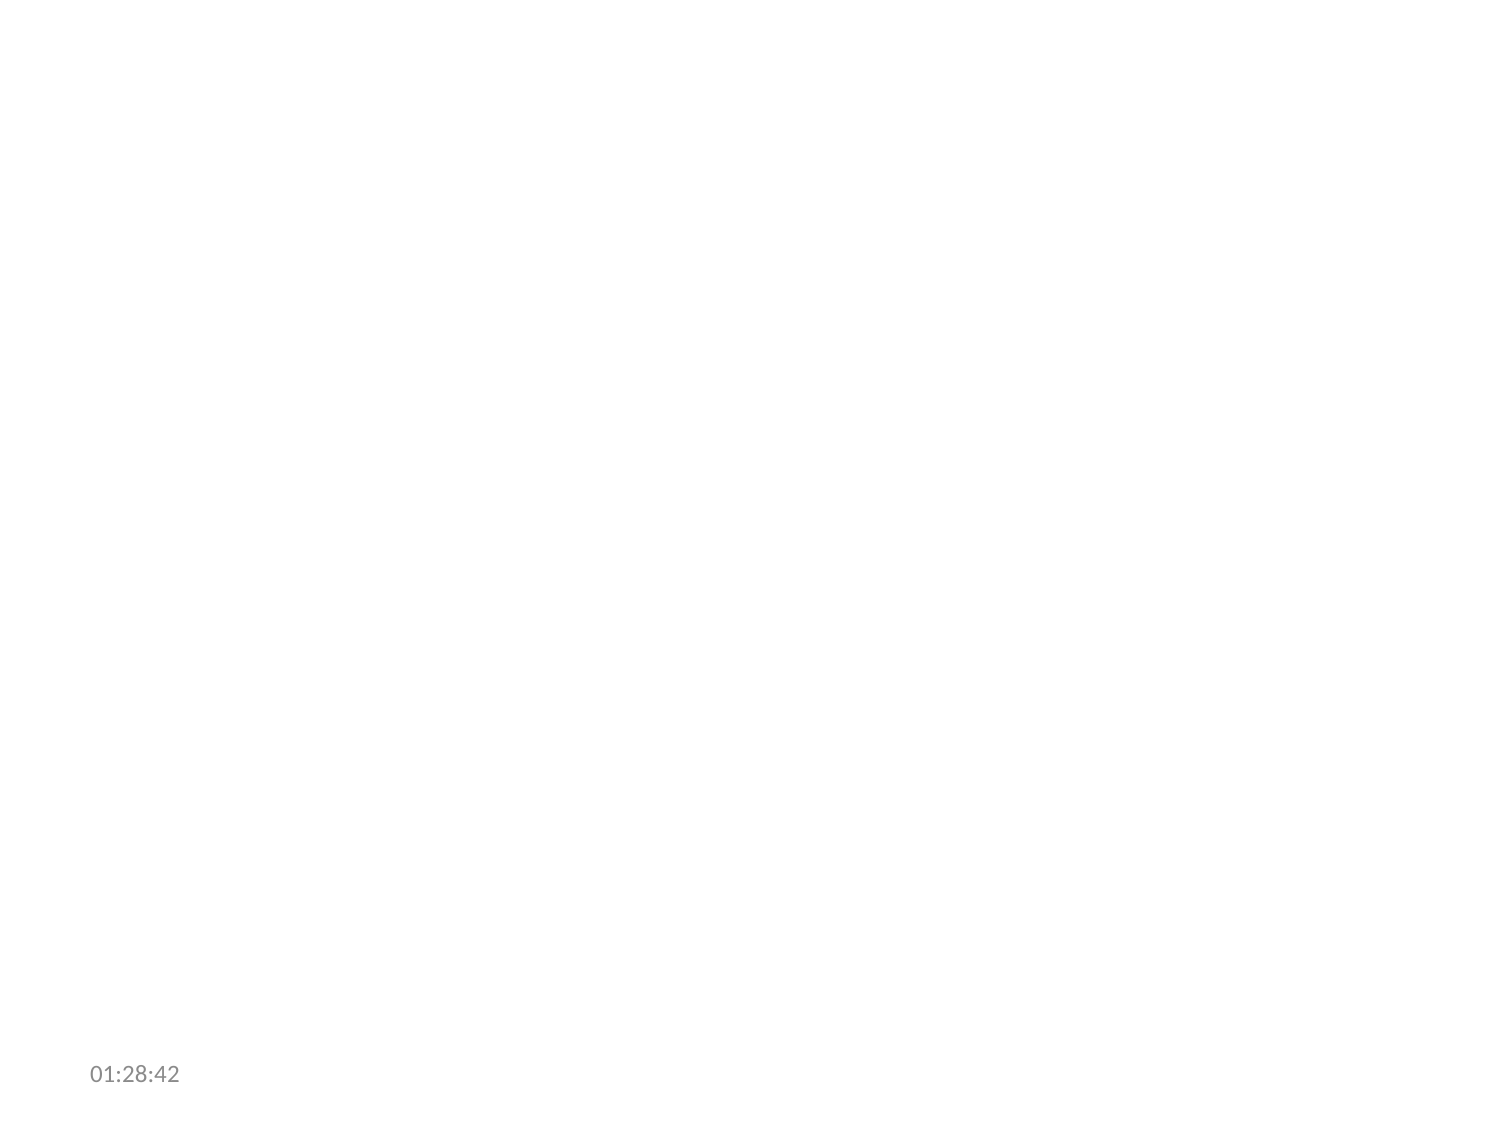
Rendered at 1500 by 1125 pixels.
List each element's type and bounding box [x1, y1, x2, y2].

slide_number [75, 1042, 425, 1103]
